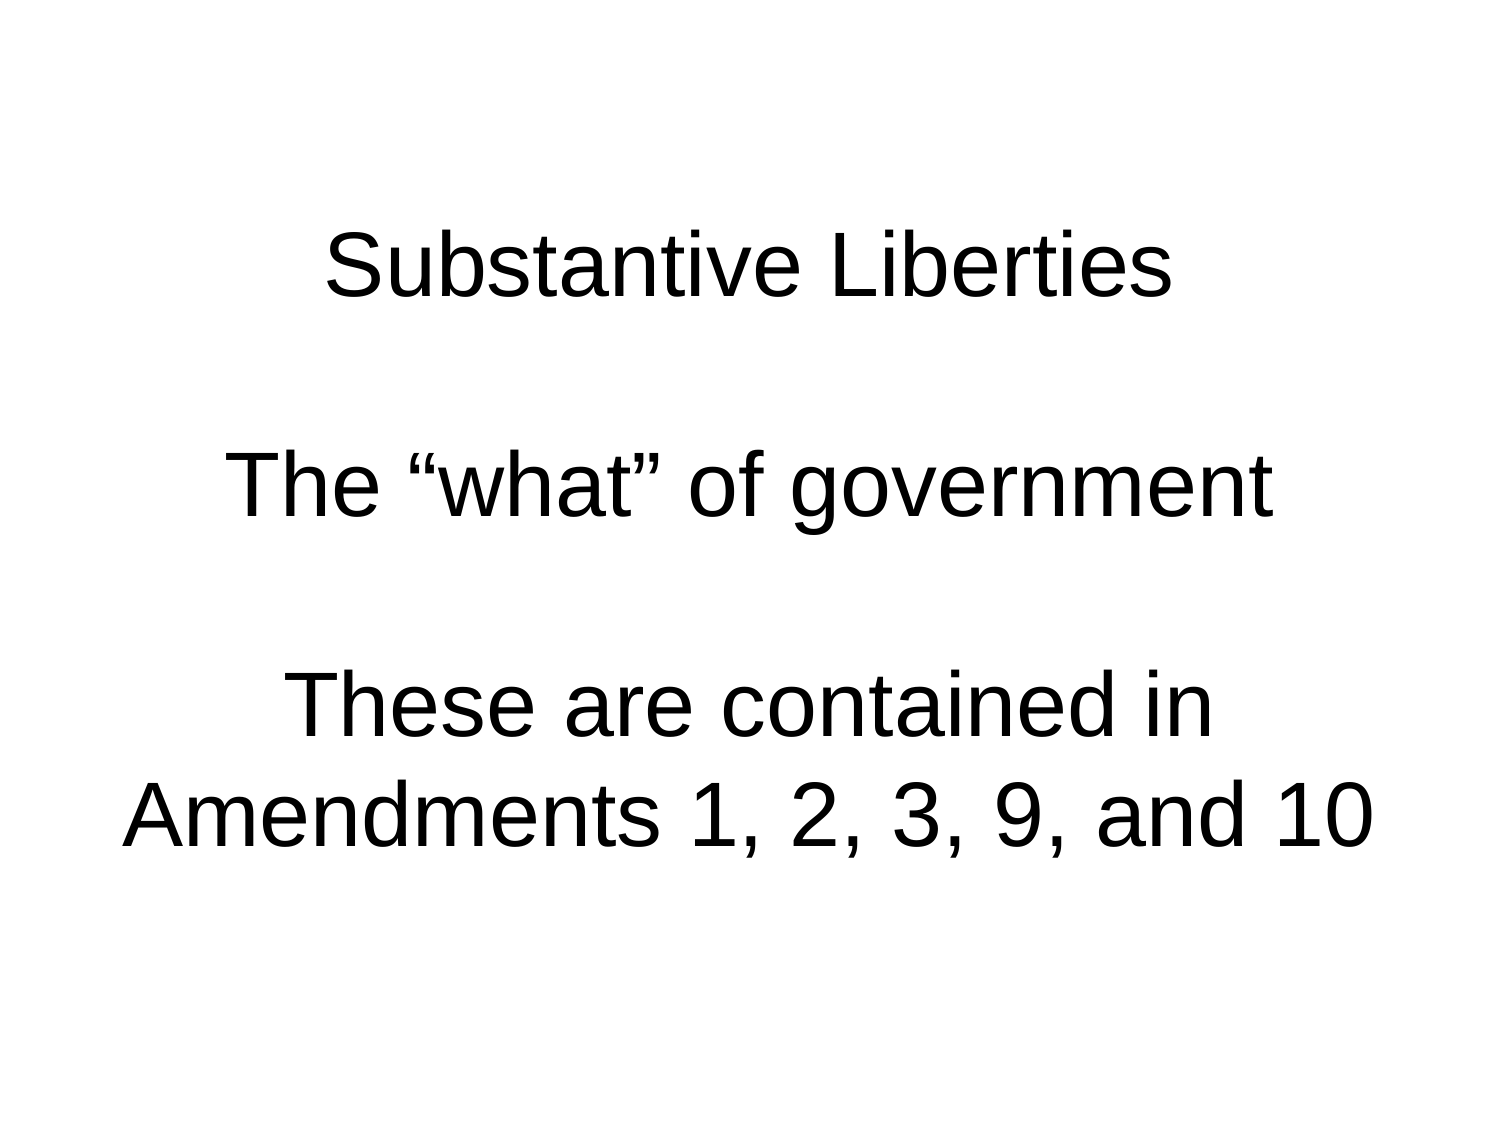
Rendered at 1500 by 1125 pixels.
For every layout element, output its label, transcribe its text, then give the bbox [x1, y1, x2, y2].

title Substantive Liberties The “what” of government These are contained in Amendments 1, 2, 3, 9, and 10 [74, 44, 1426, 1026]
